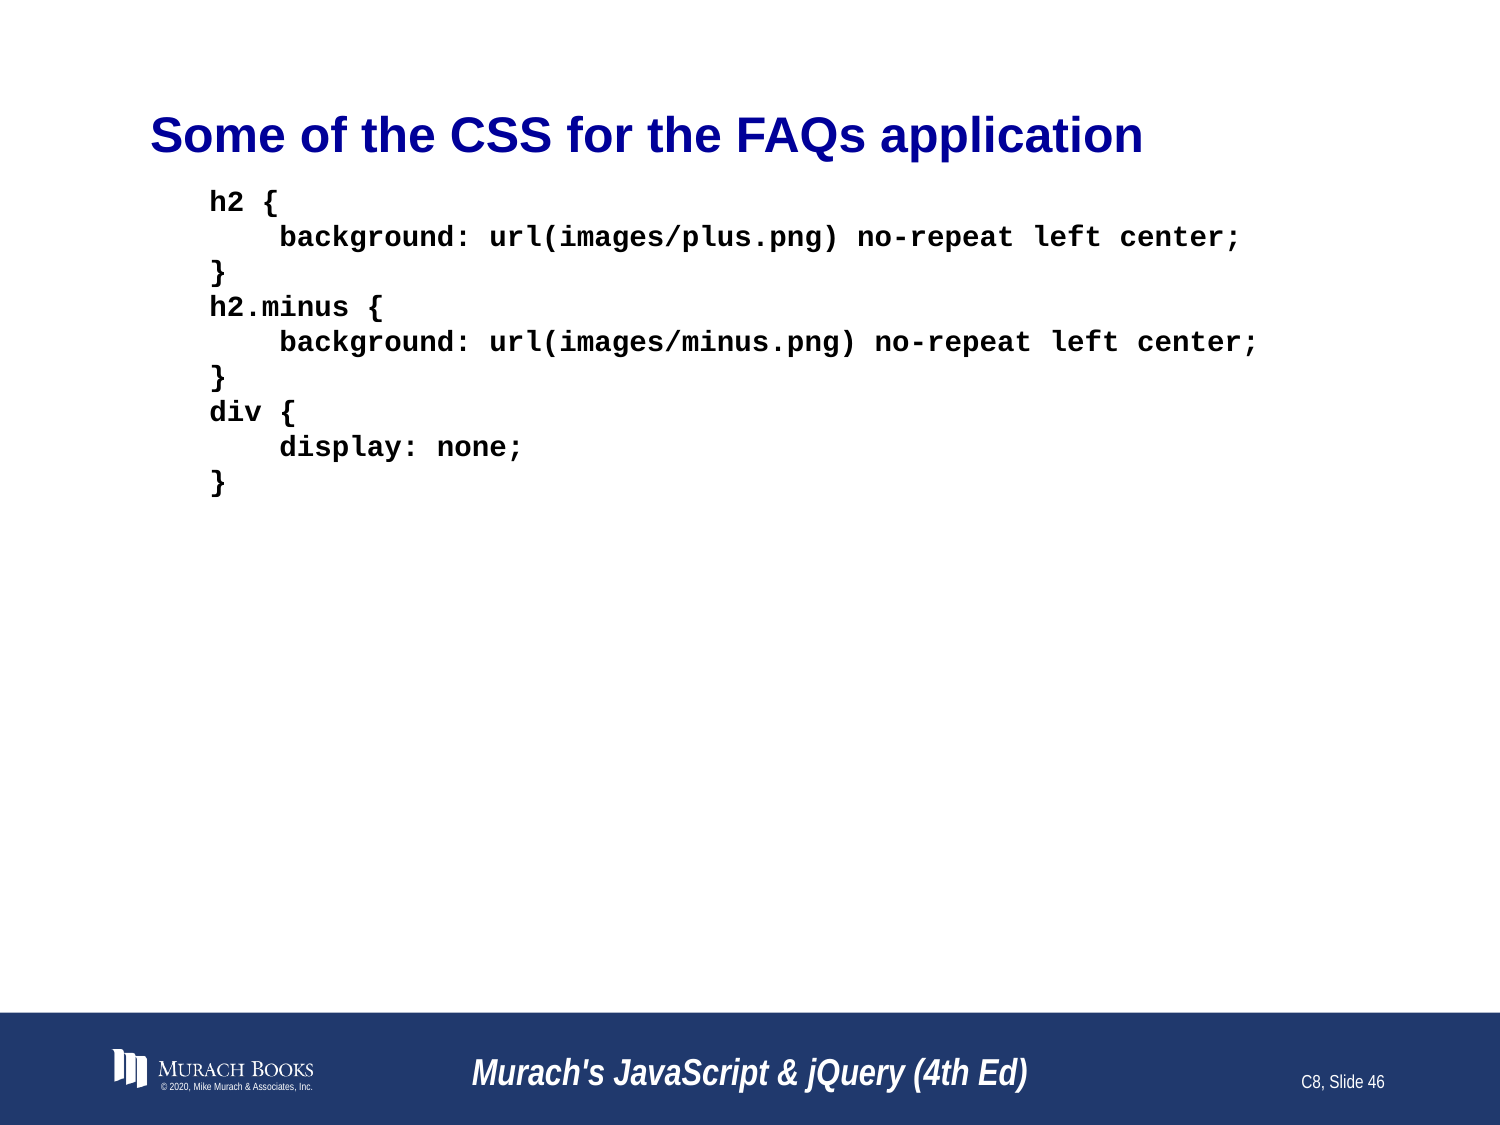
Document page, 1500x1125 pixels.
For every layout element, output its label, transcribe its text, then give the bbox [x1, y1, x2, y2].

footer © 2020, Mike Murach & Associates, Inc. [12, 1025, 463, 1100]
title Some of the CSS for the FAQs application [150, 102, 1350, 164]
slide_number C8, Slide 46 [1087, 1025, 1400, 1100]
slide_number Murach's JavaScript & jQuery (4th Ed) [463, 1025, 1050, 1100]
list h2 { background: url(images/plus.png) no-repeat left center; } h2.minus { background: url(images/minus.png) no-repeat left center; } div { display: none; } [137, 174, 1350, 975]
